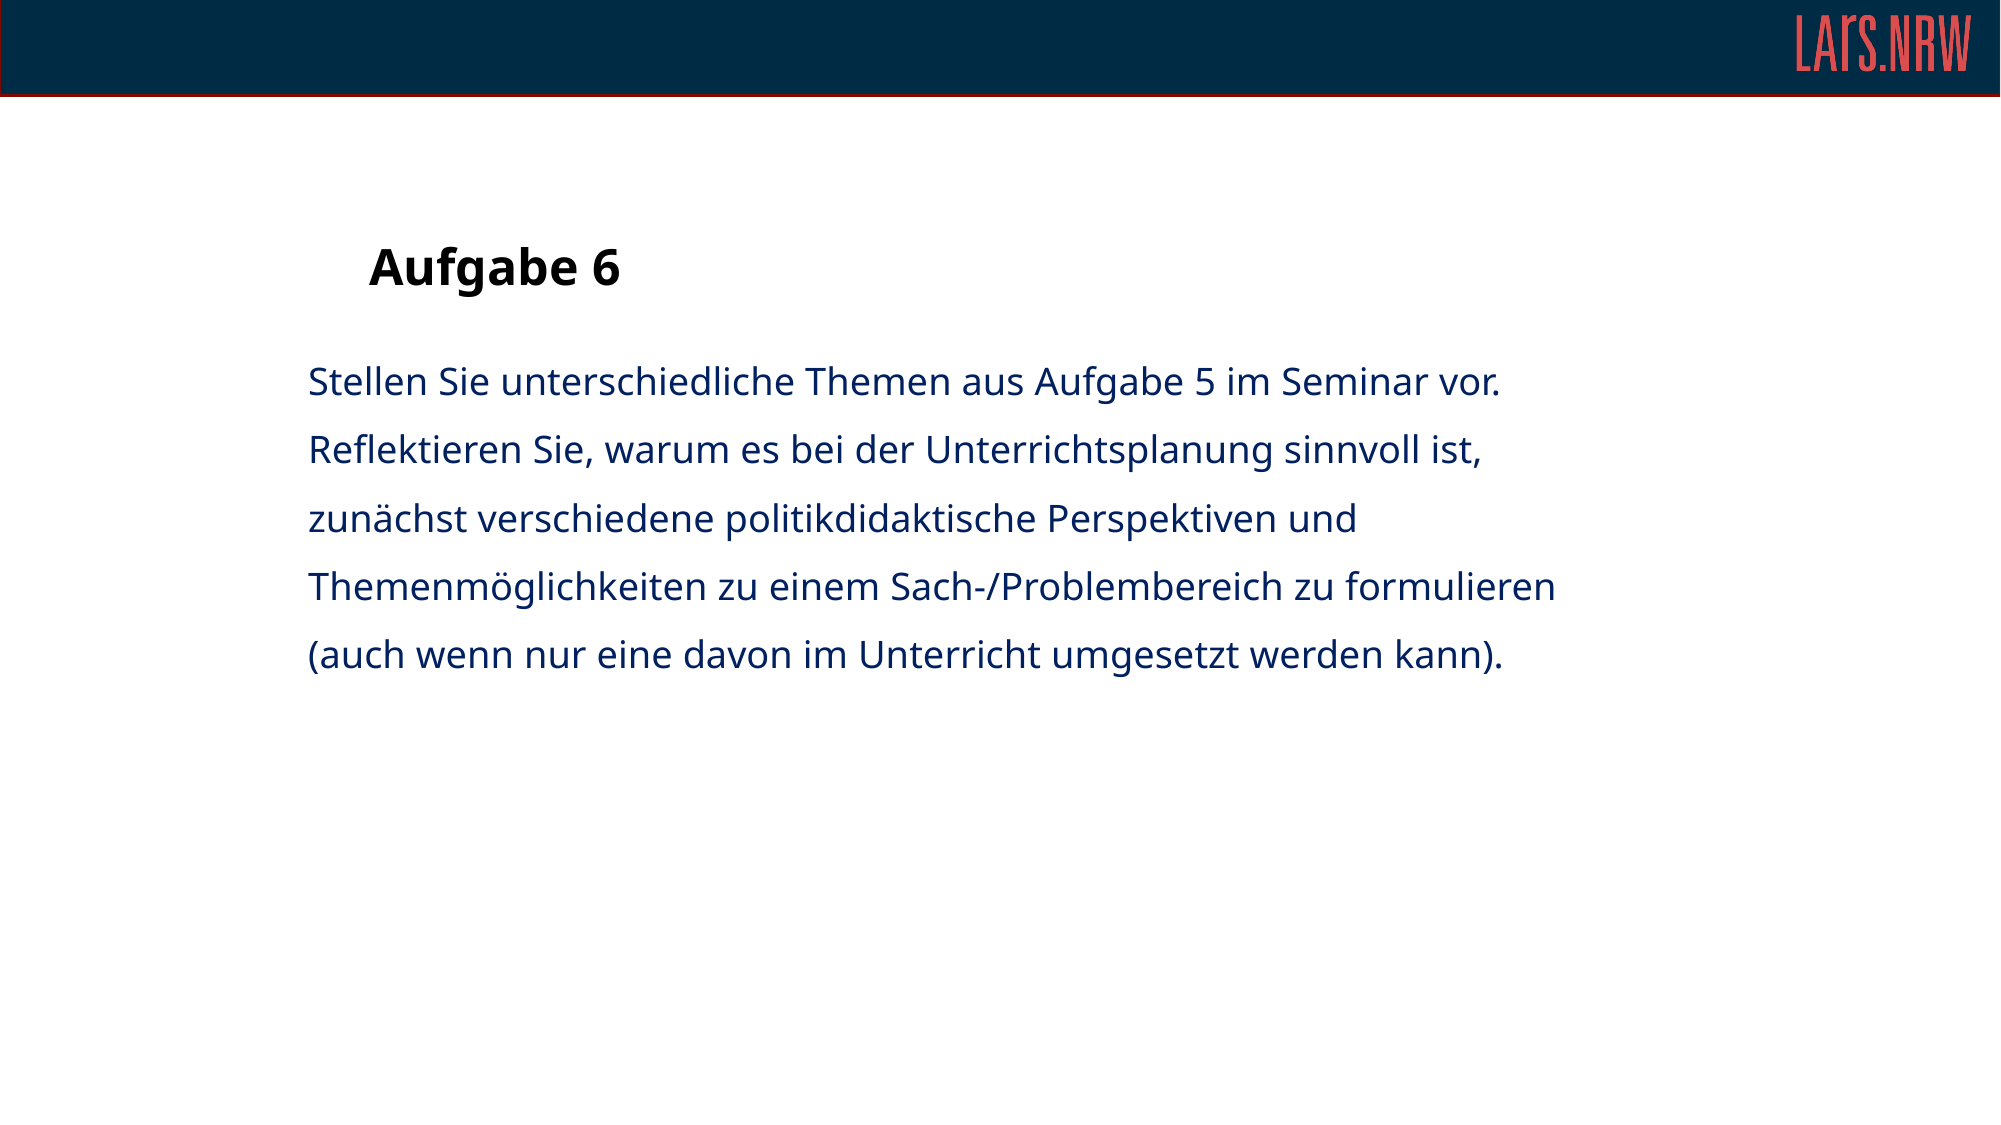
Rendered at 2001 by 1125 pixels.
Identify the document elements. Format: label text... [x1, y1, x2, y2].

picture [1779, 3, 1977, 86]
title Aufgabe 6 [354, 210, 907, 328]
list Stellen Sie unterschiedliche Themen aus Aufgabe 5 im Seminar vor. Reflektieren Sie, warum es bei der Unterrichtsplanung sinnvoll ist, zunächst verschiedene politikdidaktische Perspektiven und Themenmöglichkeiten zu einem Sach-/Problembereich zu formulieren (auch wenn nur eine davon im Unterricht umgesetzt werden kann). [293, 327, 1590, 723]
